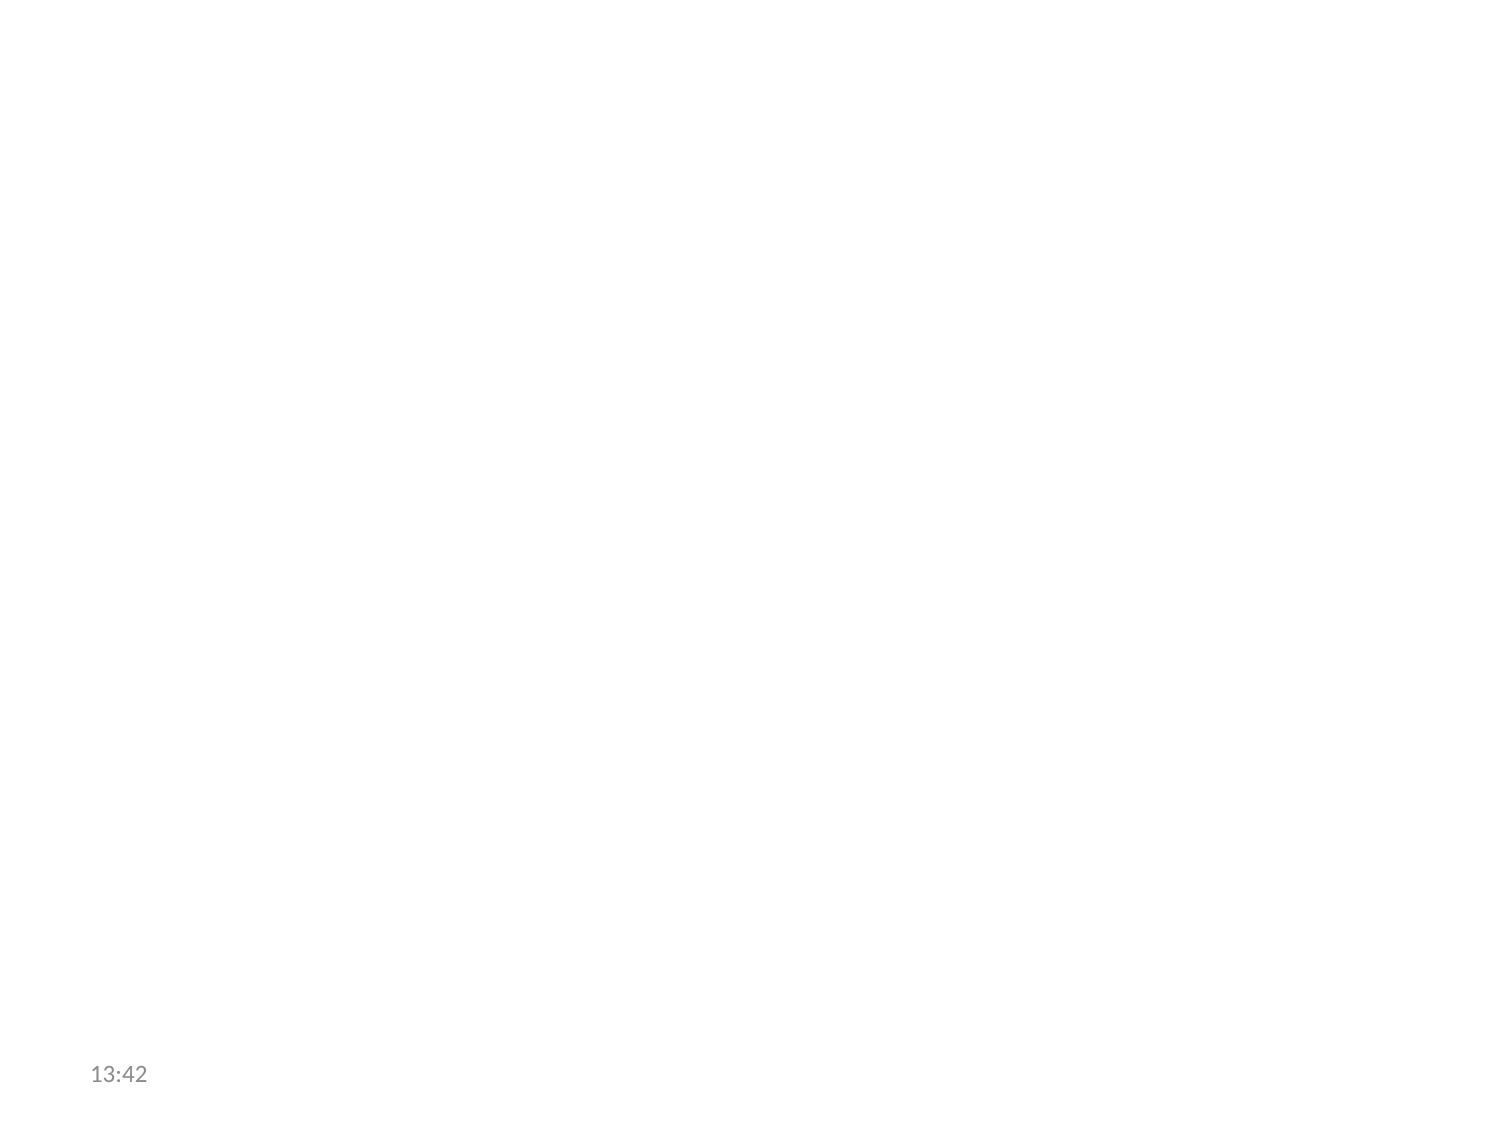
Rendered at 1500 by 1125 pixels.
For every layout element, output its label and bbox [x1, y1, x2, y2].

slide_number [75, 1042, 425, 1103]
